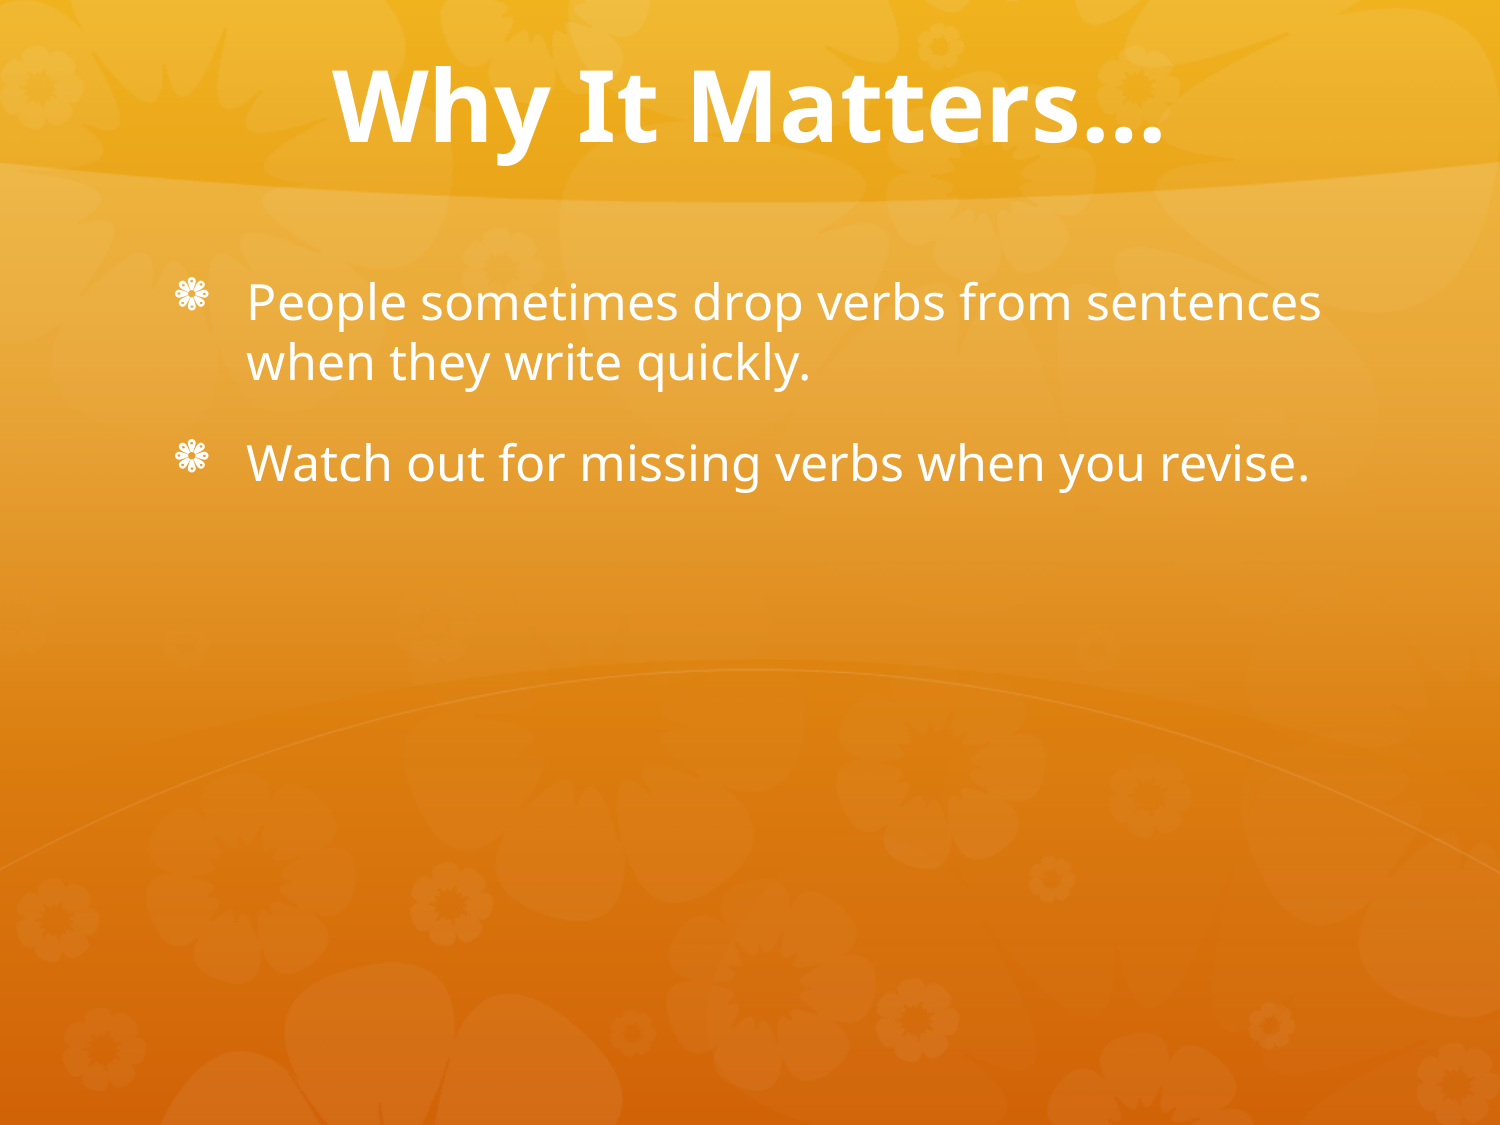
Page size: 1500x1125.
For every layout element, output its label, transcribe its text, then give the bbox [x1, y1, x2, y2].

list People sometimes drop verbs from sentences when they write quickly. Watch out for missing verbs when you revise. [156, 262, 1344, 967]
picture [0, 0, 1500, 1125]
title Why It Matters… [127, 14, 1372, 203]
